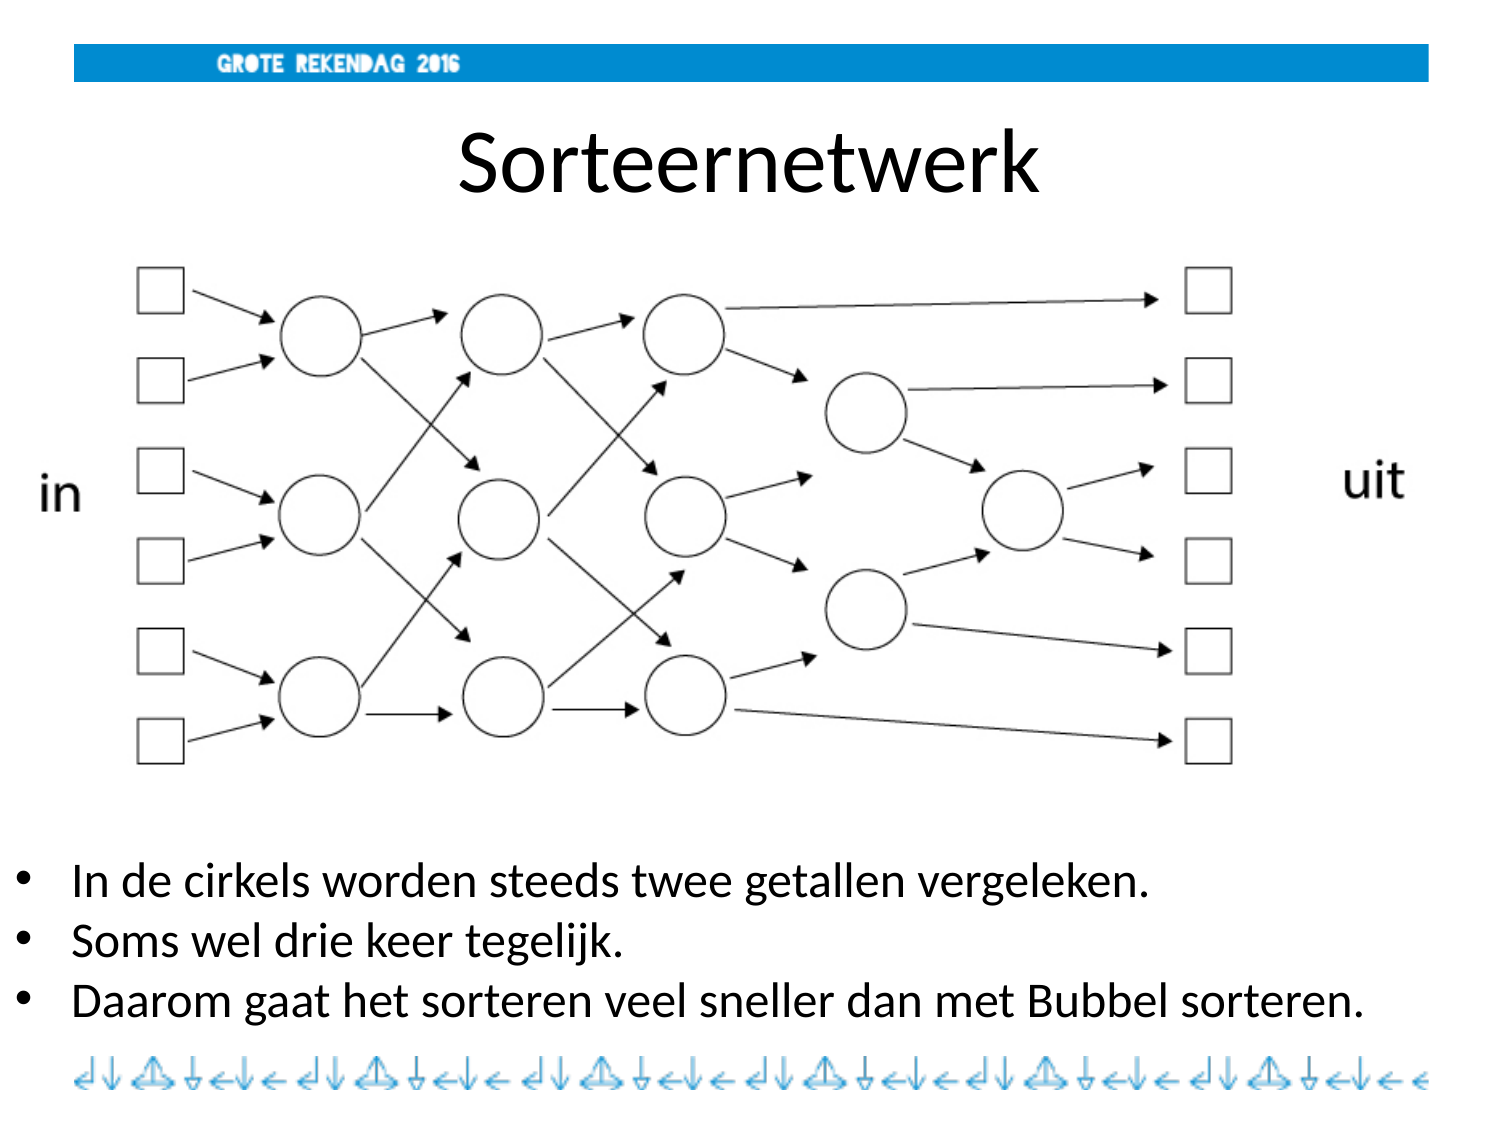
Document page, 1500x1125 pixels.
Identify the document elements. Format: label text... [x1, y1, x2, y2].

picture [417, 54, 459, 72]
text_box In de cirkels worden steeds twee getallen vergeleken. Soms wel drie keer tegelijk. Daarom gaat het sorteren veel sneller dan met Bubbel sorteren. [0, 840, 1500, 1036]
picture [73, 1056, 1429, 1090]
title Sorteernetwerk [75, 90, 1425, 230]
picture [296, 54, 405, 72]
picture [217, 54, 284, 72]
picture [0, 232, 1500, 822]
